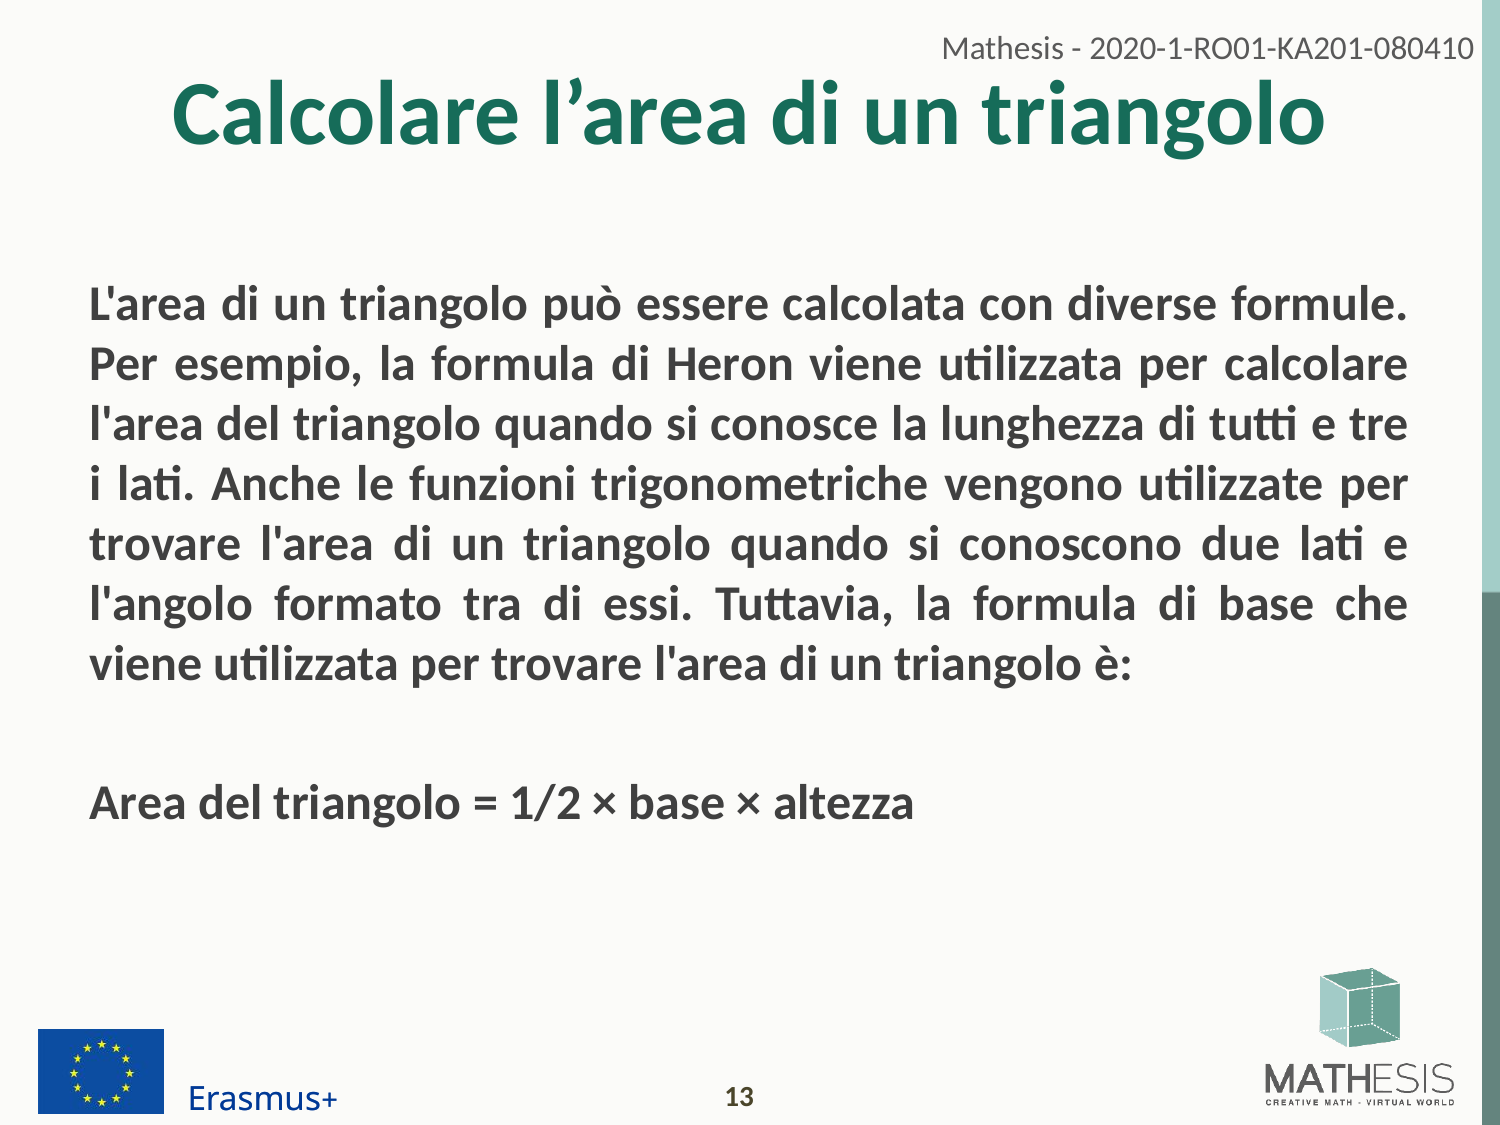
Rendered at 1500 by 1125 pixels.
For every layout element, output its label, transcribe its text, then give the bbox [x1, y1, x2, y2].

list L'area di un triangolo può essere calcolata con diverse formule. Per esempio, la formula di Heron viene utilizzata per calcolare l'area del triangolo quando si conosce la lunghezza di tutti e tre i lati. Anche le funzioni trigonometriche vengono utilizzate per trovare l'area di un triangolo quando si conoscono due lati e l'angolo formato tra di essi. Tuttavia, la formula di base che viene utilizzata per trovare l'area di un triangolo è: Area del triangolo = 1/2 × base × altezza [75, 262, 1425, 1005]
picture [38, 1029, 164, 1114]
title Calcolare l’area di un triangolo [75, 45, 1425, 233]
